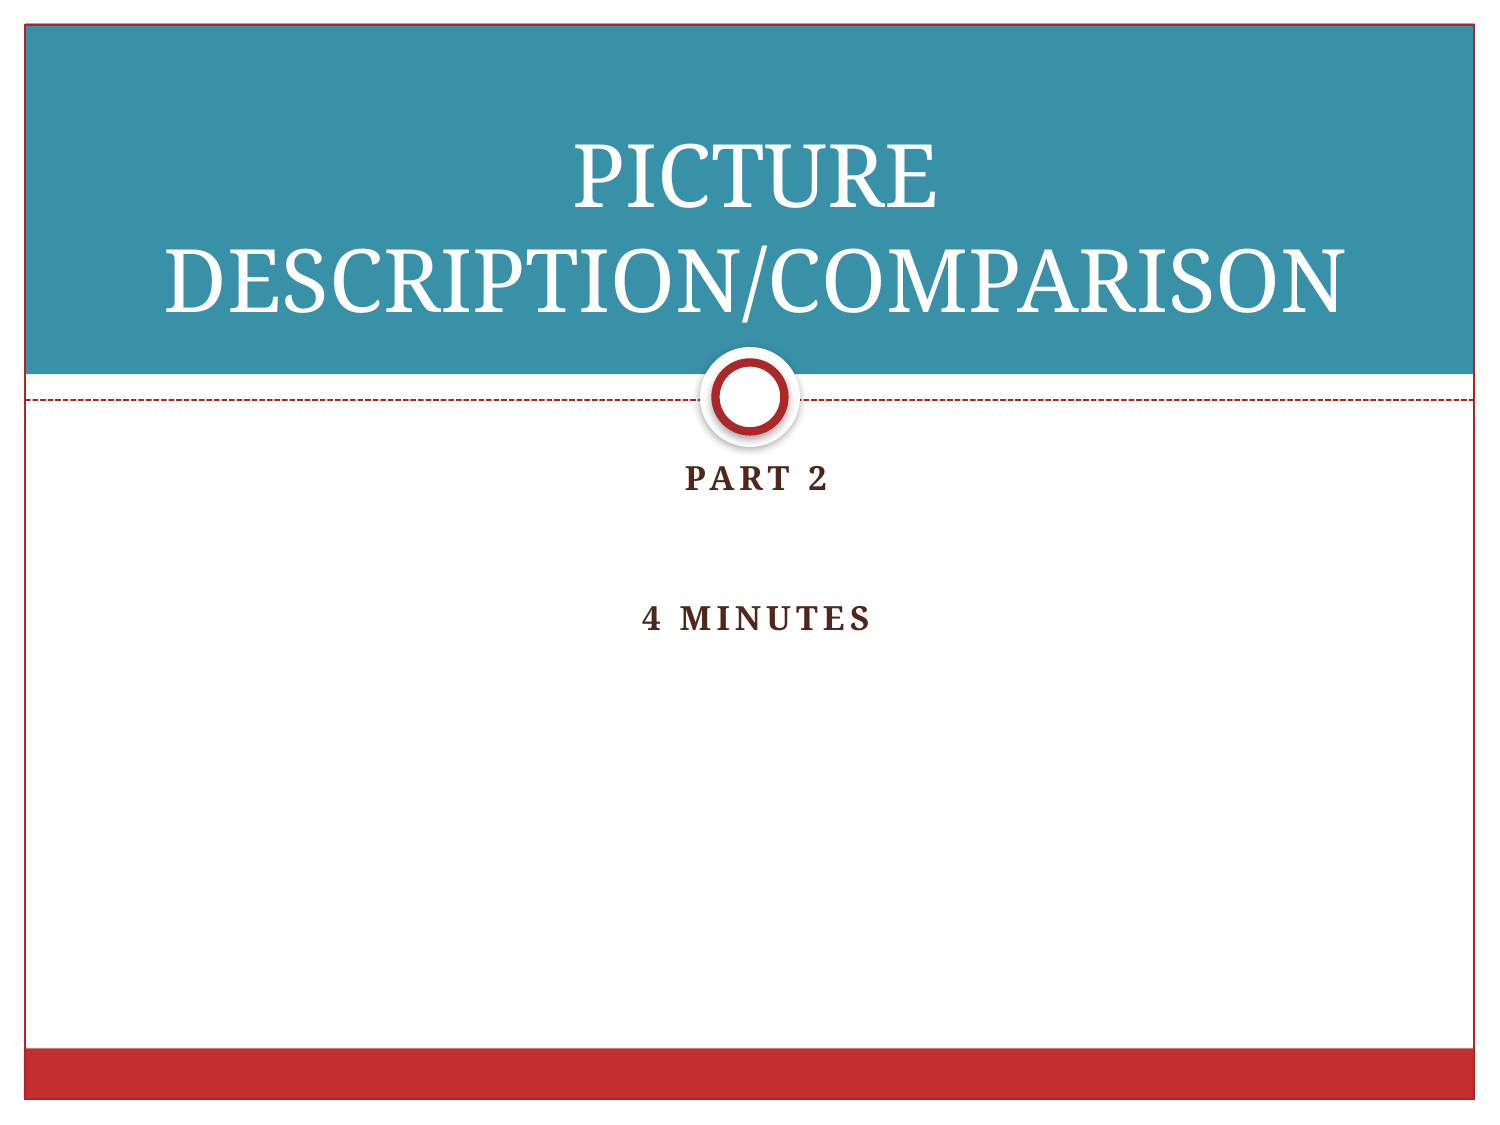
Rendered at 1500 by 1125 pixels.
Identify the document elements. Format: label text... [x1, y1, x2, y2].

list PART 2 4 MINUTES [224, 450, 1288, 725]
title PICTURE DESCRIPTION/COMPARISON [118, 87, 1394, 338]
